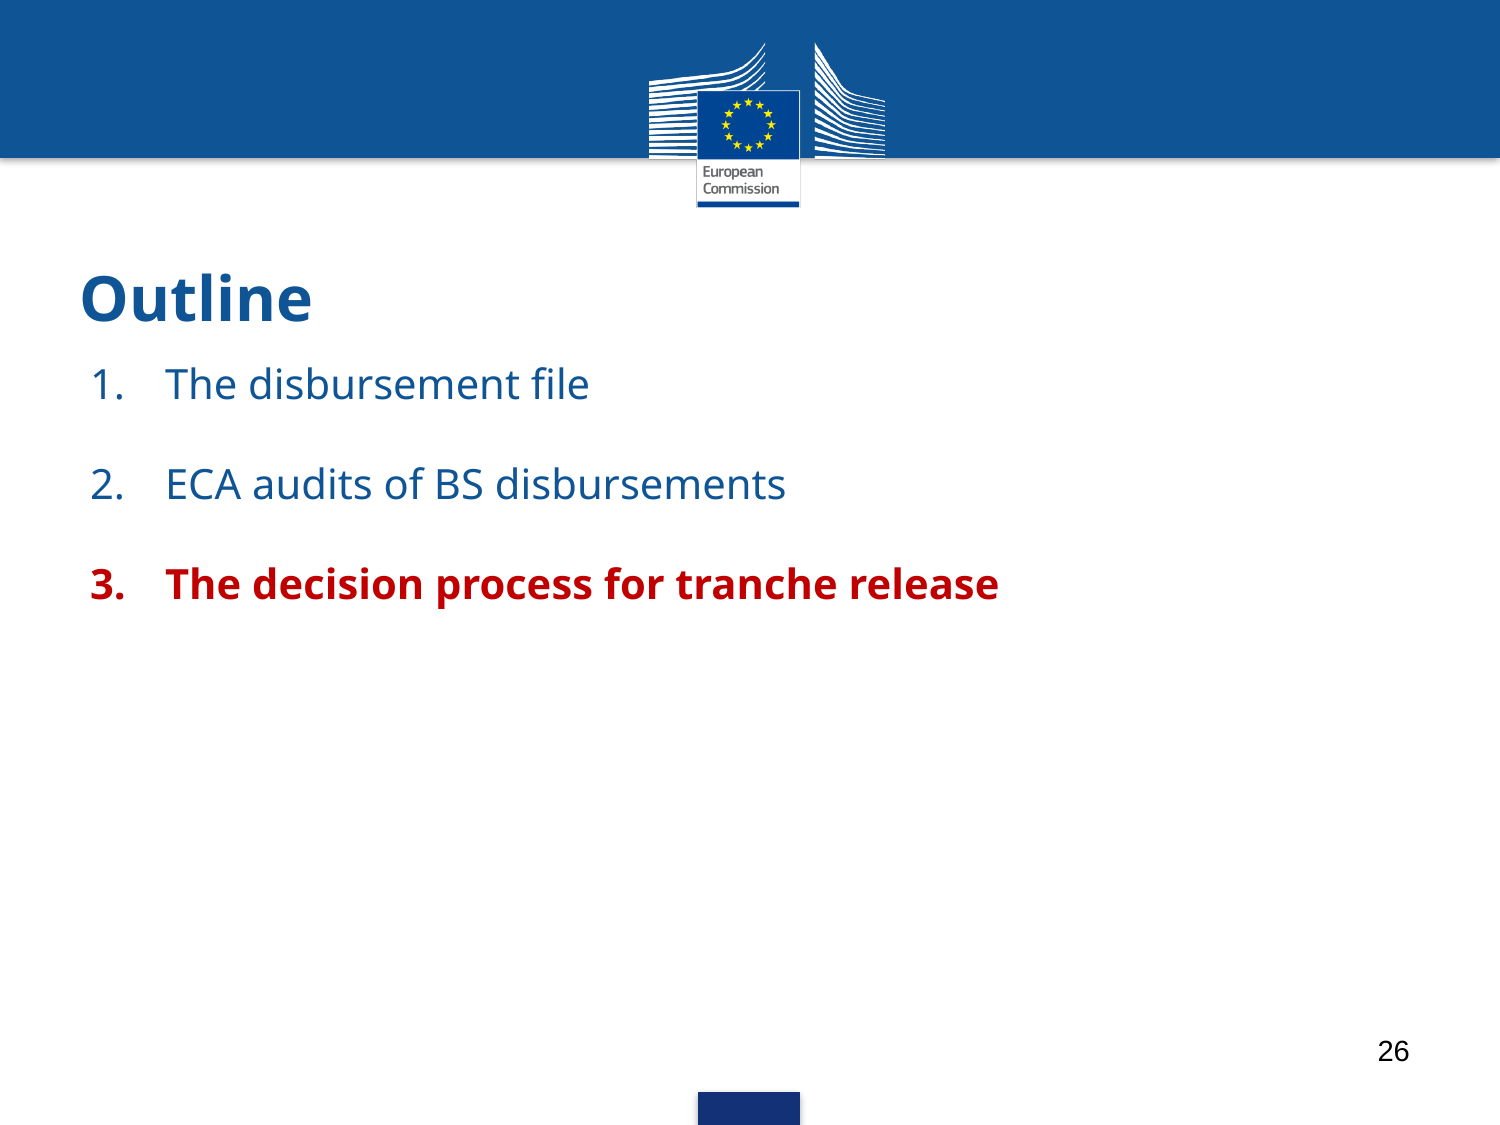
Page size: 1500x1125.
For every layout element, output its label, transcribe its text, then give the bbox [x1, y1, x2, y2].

list The disbursement file ECA audits of BS disbursements The decision process for tranche release [75, 349, 1425, 988]
picture [649, 42, 885, 208]
title Outline [64, 219, 1415, 374]
slide_number 26 [1074, 1024, 1425, 1103]
